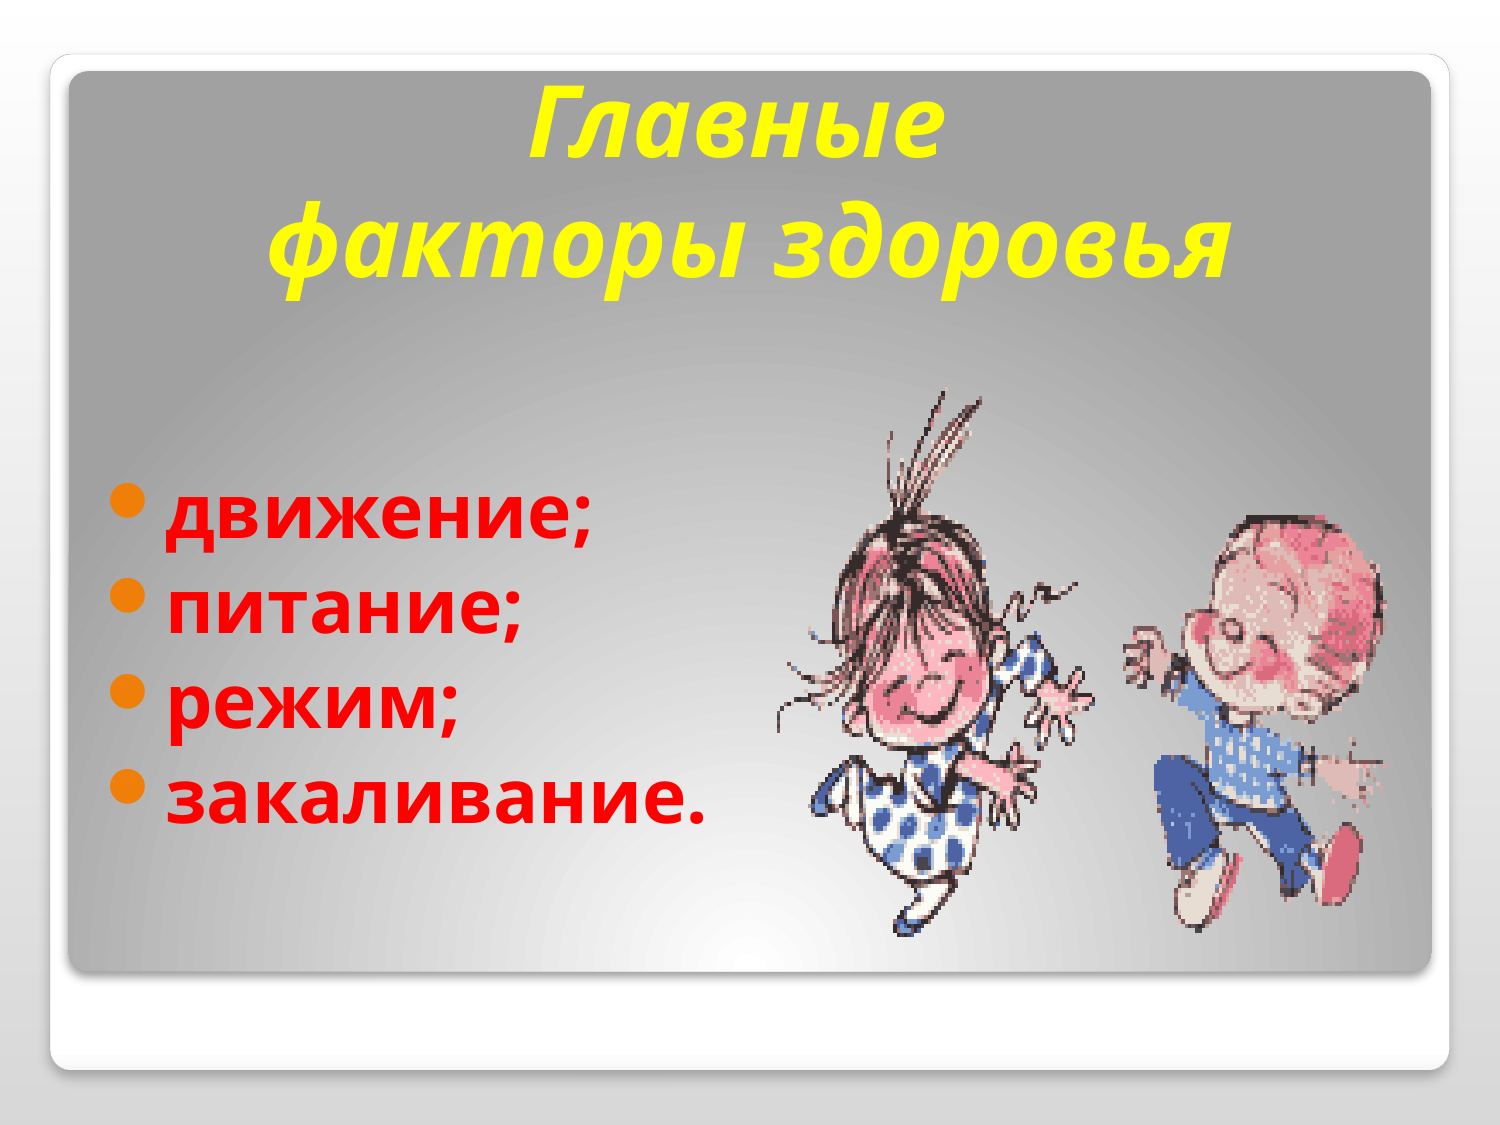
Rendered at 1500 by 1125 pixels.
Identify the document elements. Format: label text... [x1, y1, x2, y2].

list движение; питание; режим; закаливание. [75, 339, 738, 1025]
title Главные факторы здоровья [75, 43, 1425, 305]
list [749, 374, 1419, 973]
